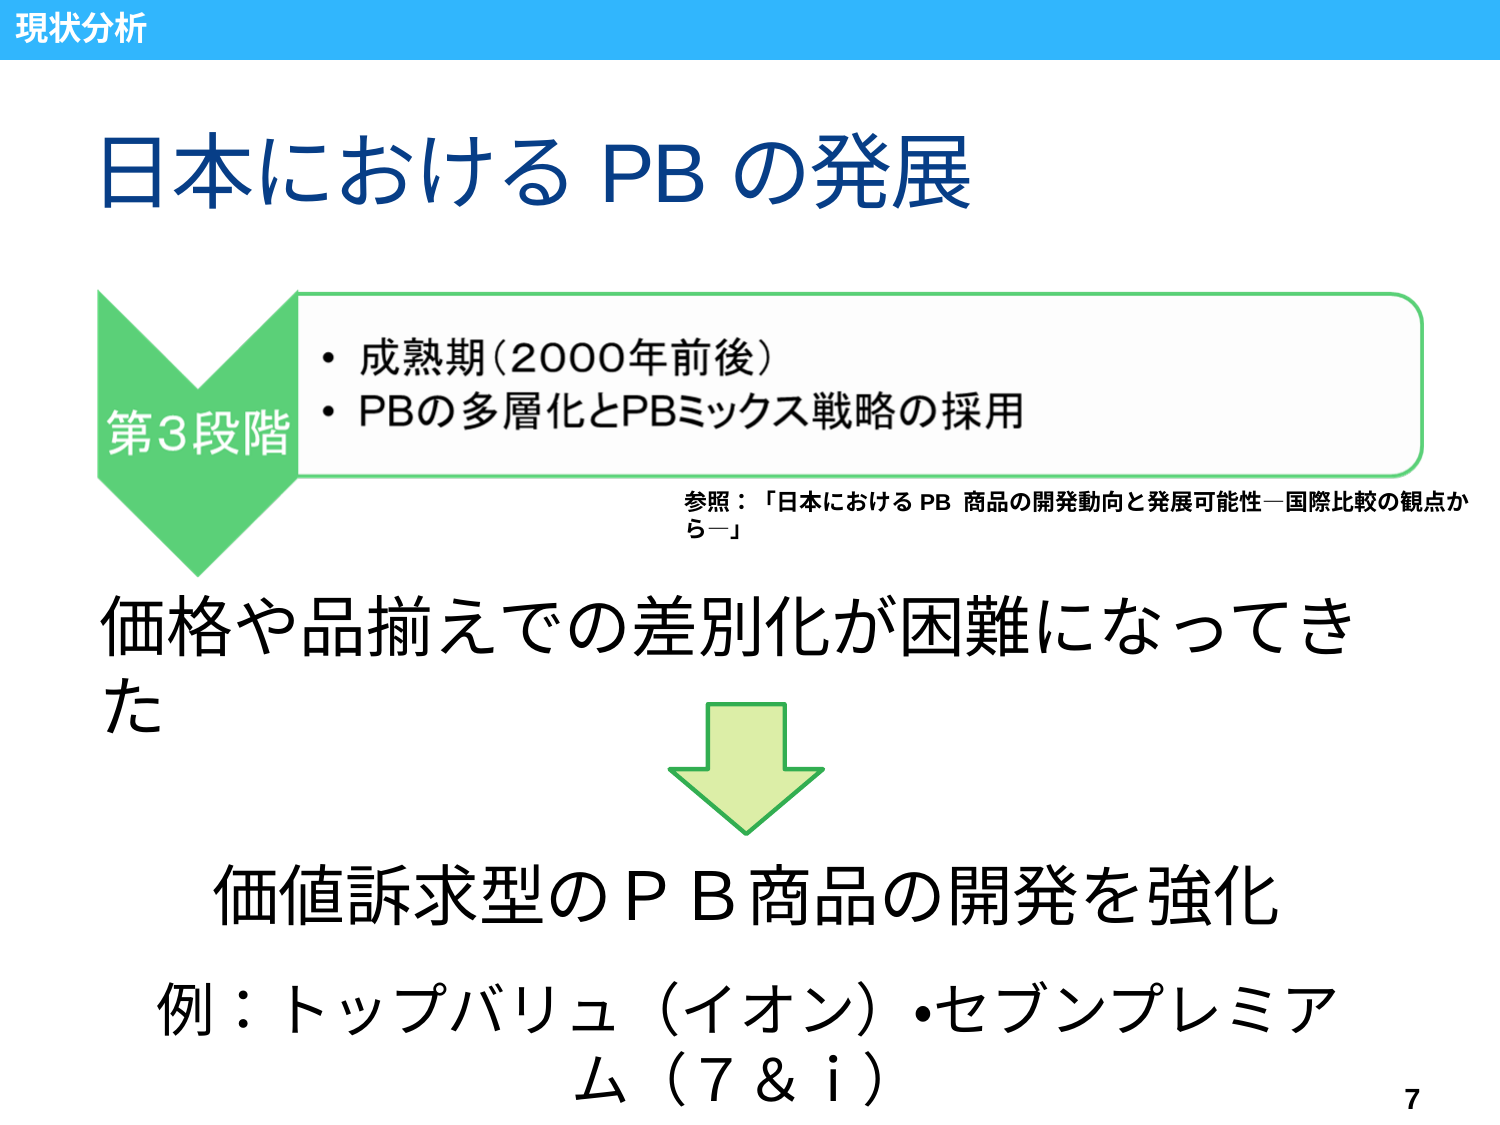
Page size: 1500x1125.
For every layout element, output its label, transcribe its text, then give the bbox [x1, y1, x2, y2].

text_box 参照：「日本におけるPB 商品の開発動向と発展可能性―国際比較の観点から―」 [1432, 479, 1500, 550]
title 日本におけるPBの発展 [75, 87, 1425, 250]
text_box 価値訴求型のＰＢ商品の開発を強化 例：トップバリュ（イオン）・セブンプレミアム（７＆ｉ） [131, 845, 1361, 1121]
slide_number 7 [1325, 1071, 1500, 1125]
footer 現状分析 [0, 0, 675, 54]
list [73, 289, 1424, 579]
text_box 価格や品揃えでの差別化が困難になってきた [84, 587, 1408, 753]
text_box [667, 753, 826, 836]
